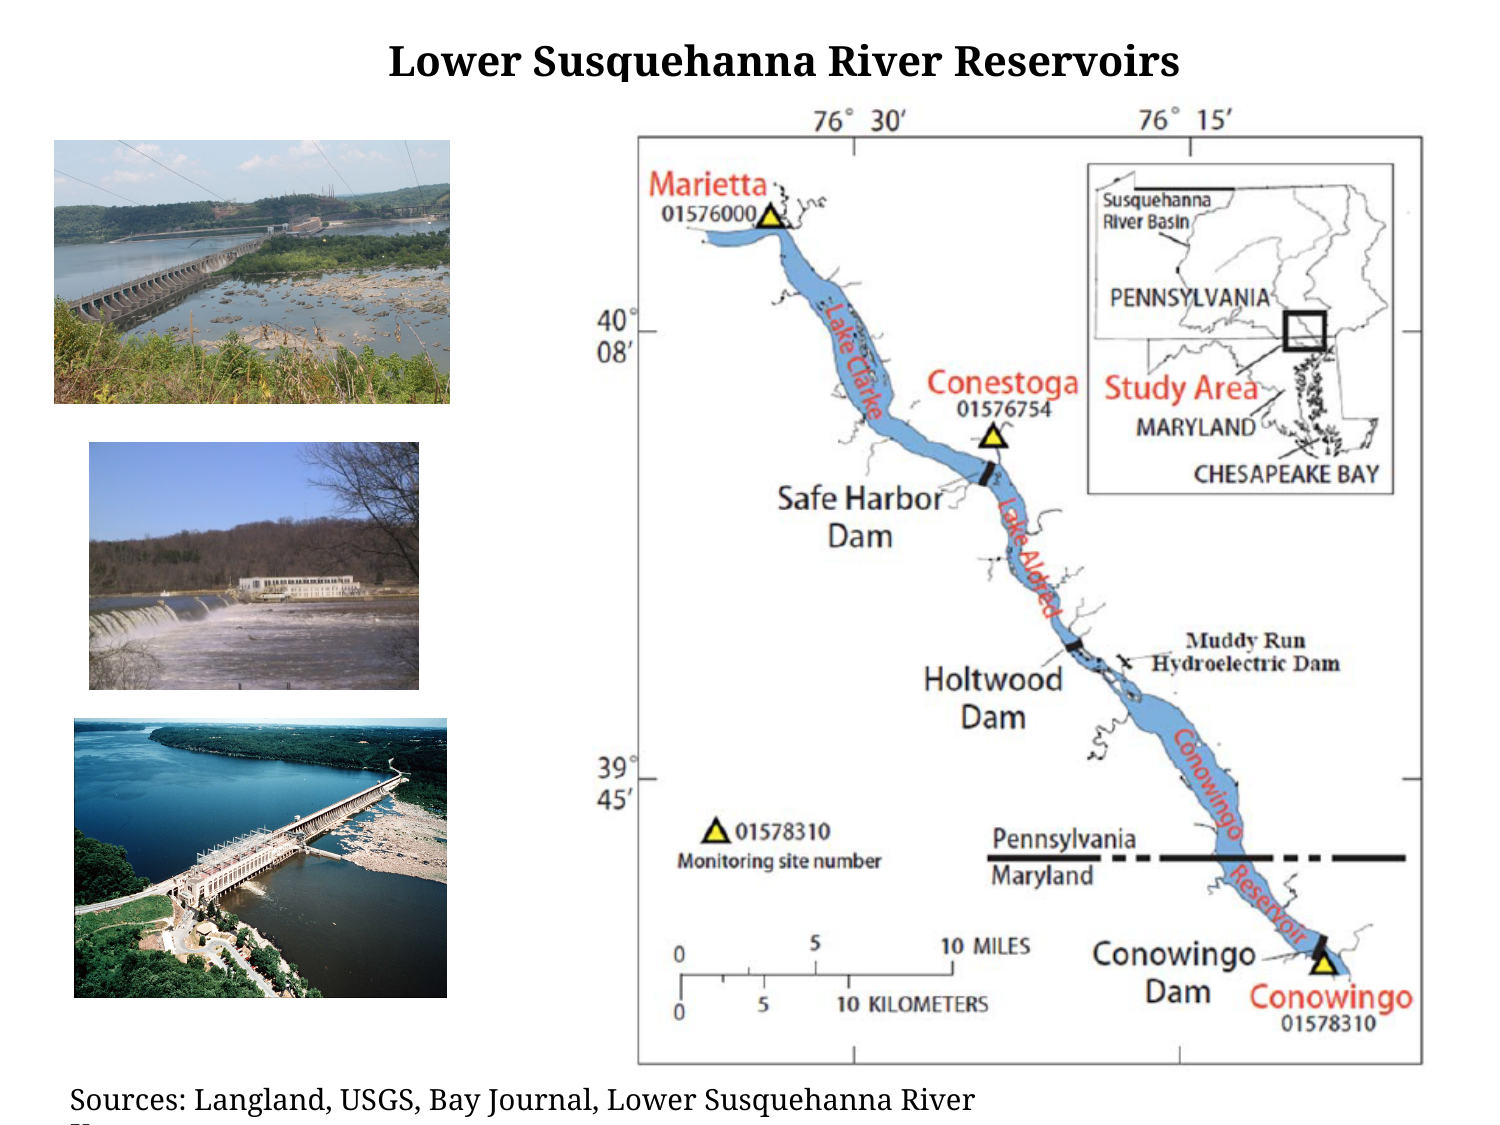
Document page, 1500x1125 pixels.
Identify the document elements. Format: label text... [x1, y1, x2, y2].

picture [73, 717, 447, 998]
text_box Sources: Langland, USGS, Bay Journal, Lower Susquehanna River Keeper [54, 1073, 1061, 1125]
picture [506, 82, 1500, 1090]
picture [54, 140, 450, 405]
picture [89, 442, 420, 690]
text_box Lower Susquehanna River Reservoirs [74, 27, 1495, 93]
